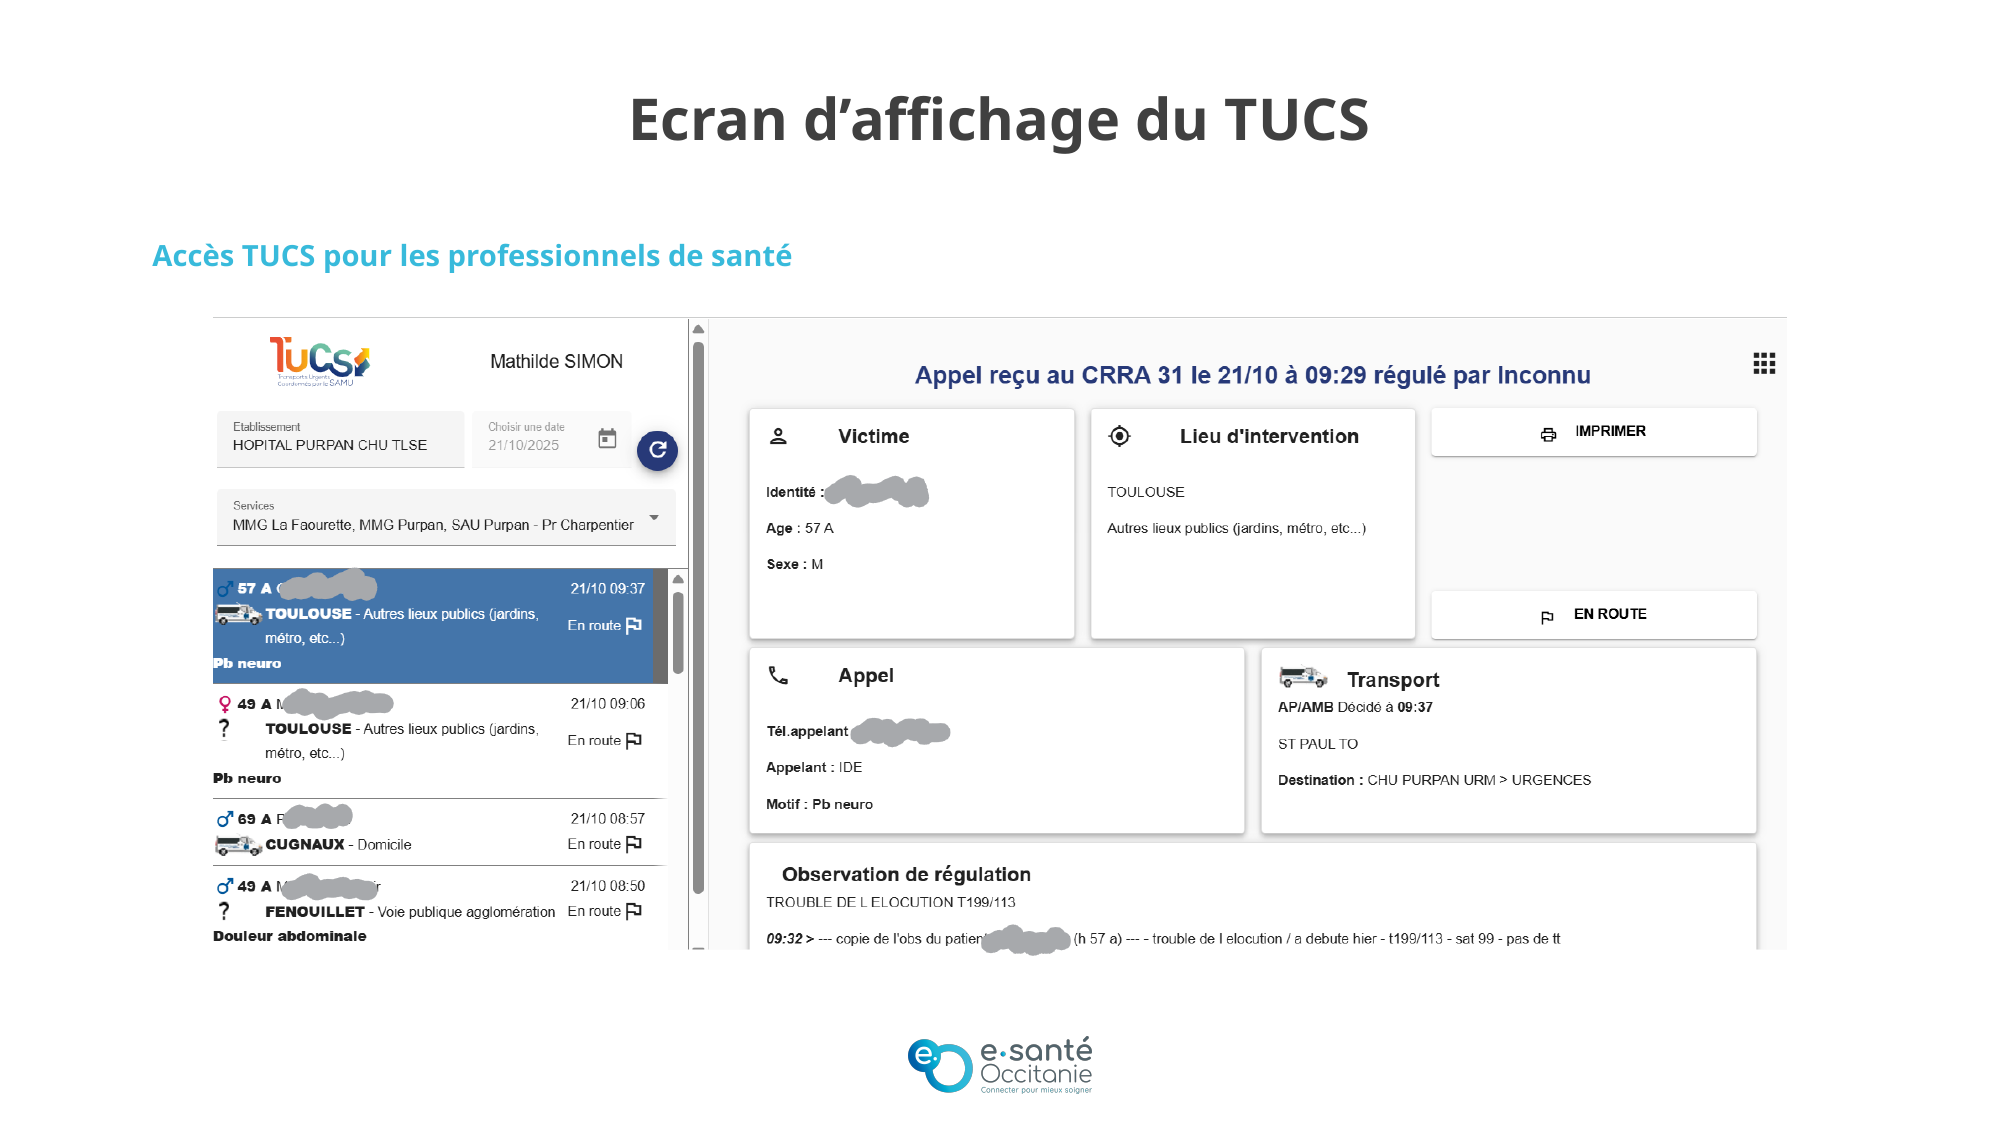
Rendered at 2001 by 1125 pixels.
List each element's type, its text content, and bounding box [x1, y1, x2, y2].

list Accès TUCS pour les professionnels de santé [137, 230, 1300, 282]
picture [213, 316, 1787, 960]
picture [908, 1036, 1092, 1094]
list Ecran d’affichage du TUCS [137, 76, 1863, 163]
